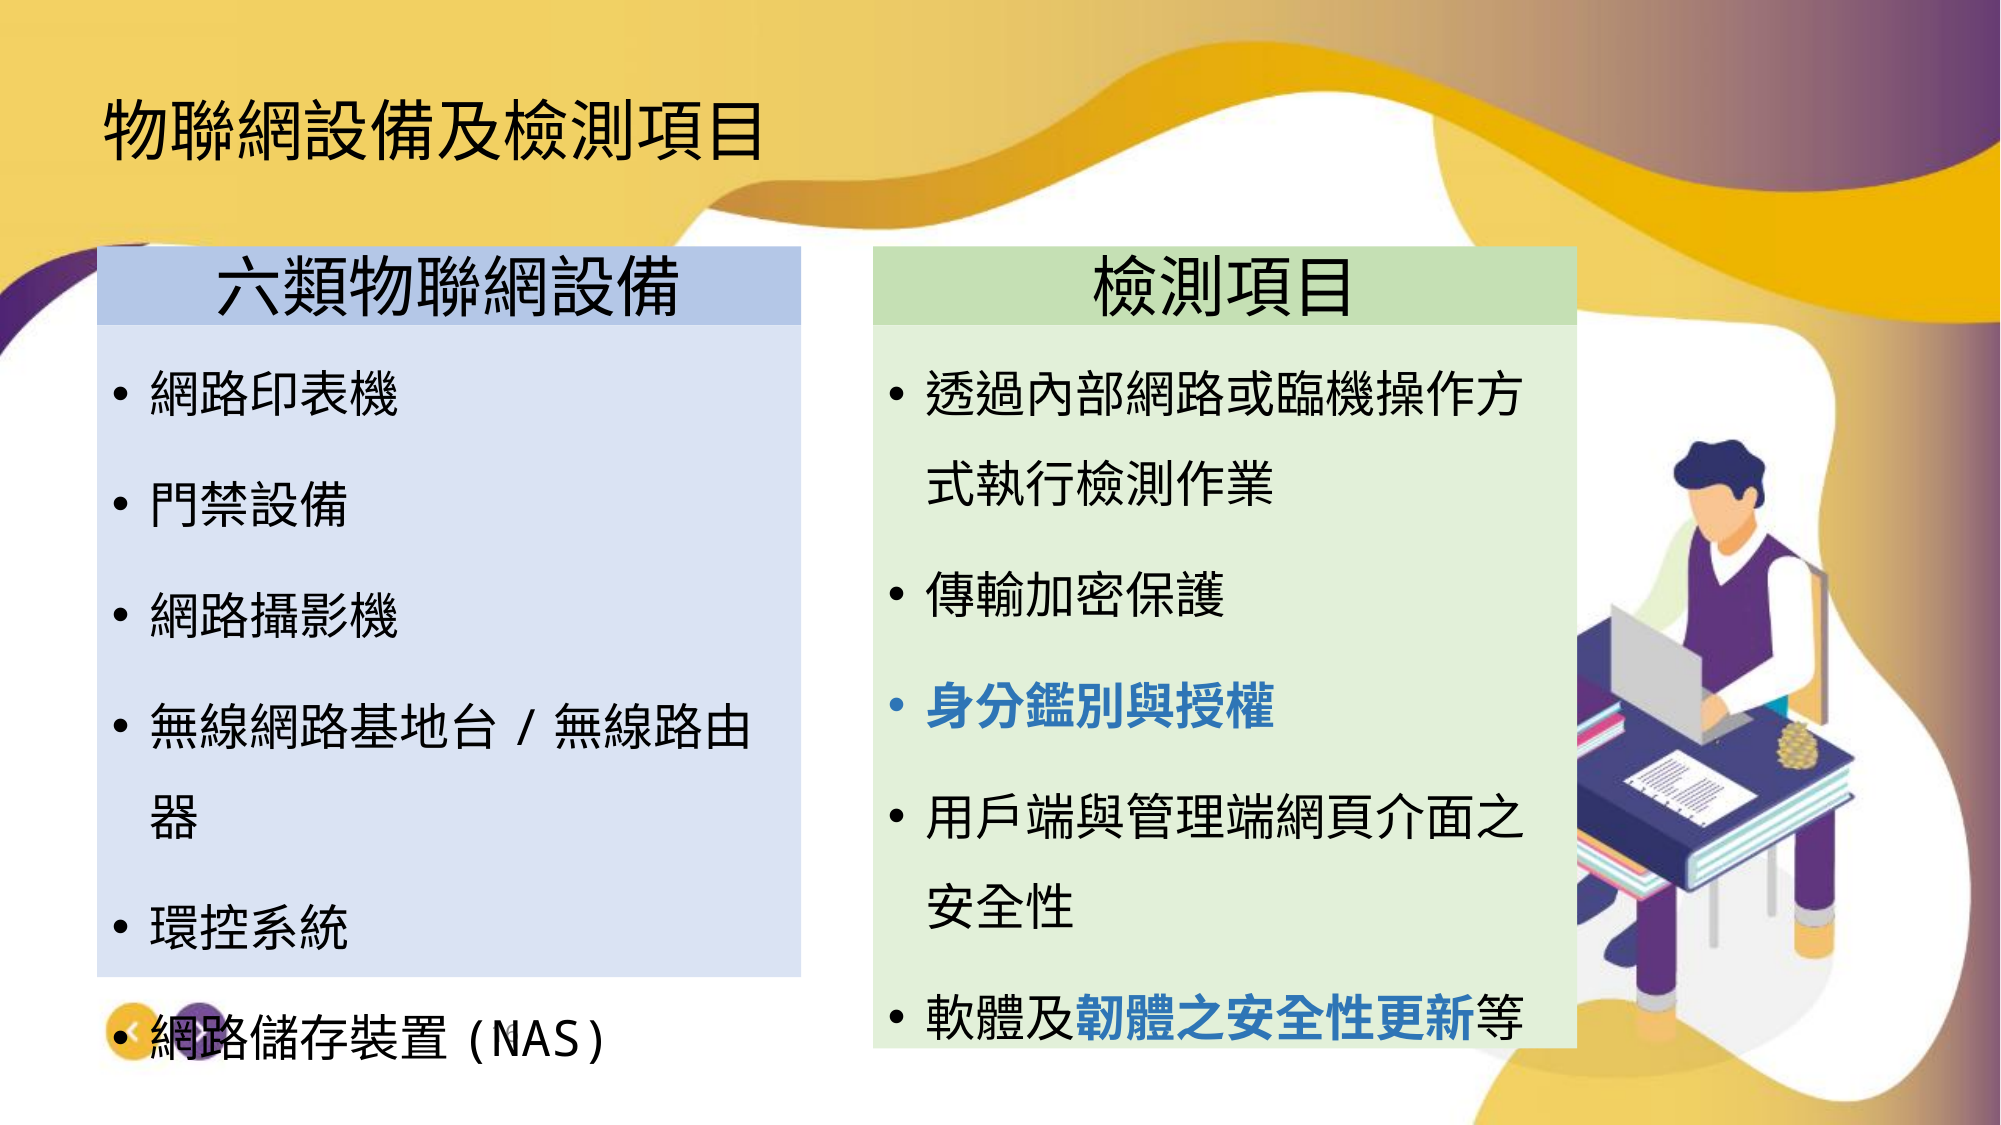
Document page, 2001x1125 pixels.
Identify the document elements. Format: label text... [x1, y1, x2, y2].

list 網路印表機 門禁設備 網路攝影機 無線網路基地台/無線路由器 環控系統 網路儲存裝置(NAS) [97, 326, 802, 978]
text_box 六類物聯網設備 [97, 246, 802, 326]
text_box 透過內部網路或臨機操作方式執行檢測作業 傳輸加密保護 身分鑑別與授權 用戶端與管理端網頁介面之安全性 軟體及韌體之安全性更新等 [873, 326, 1578, 1049]
list 物聯網設備及檢測項目 [87, 90, 836, 170]
picture [0, 0, 2001, 1125]
text_box 檢測項目 [873, 246, 1578, 326]
